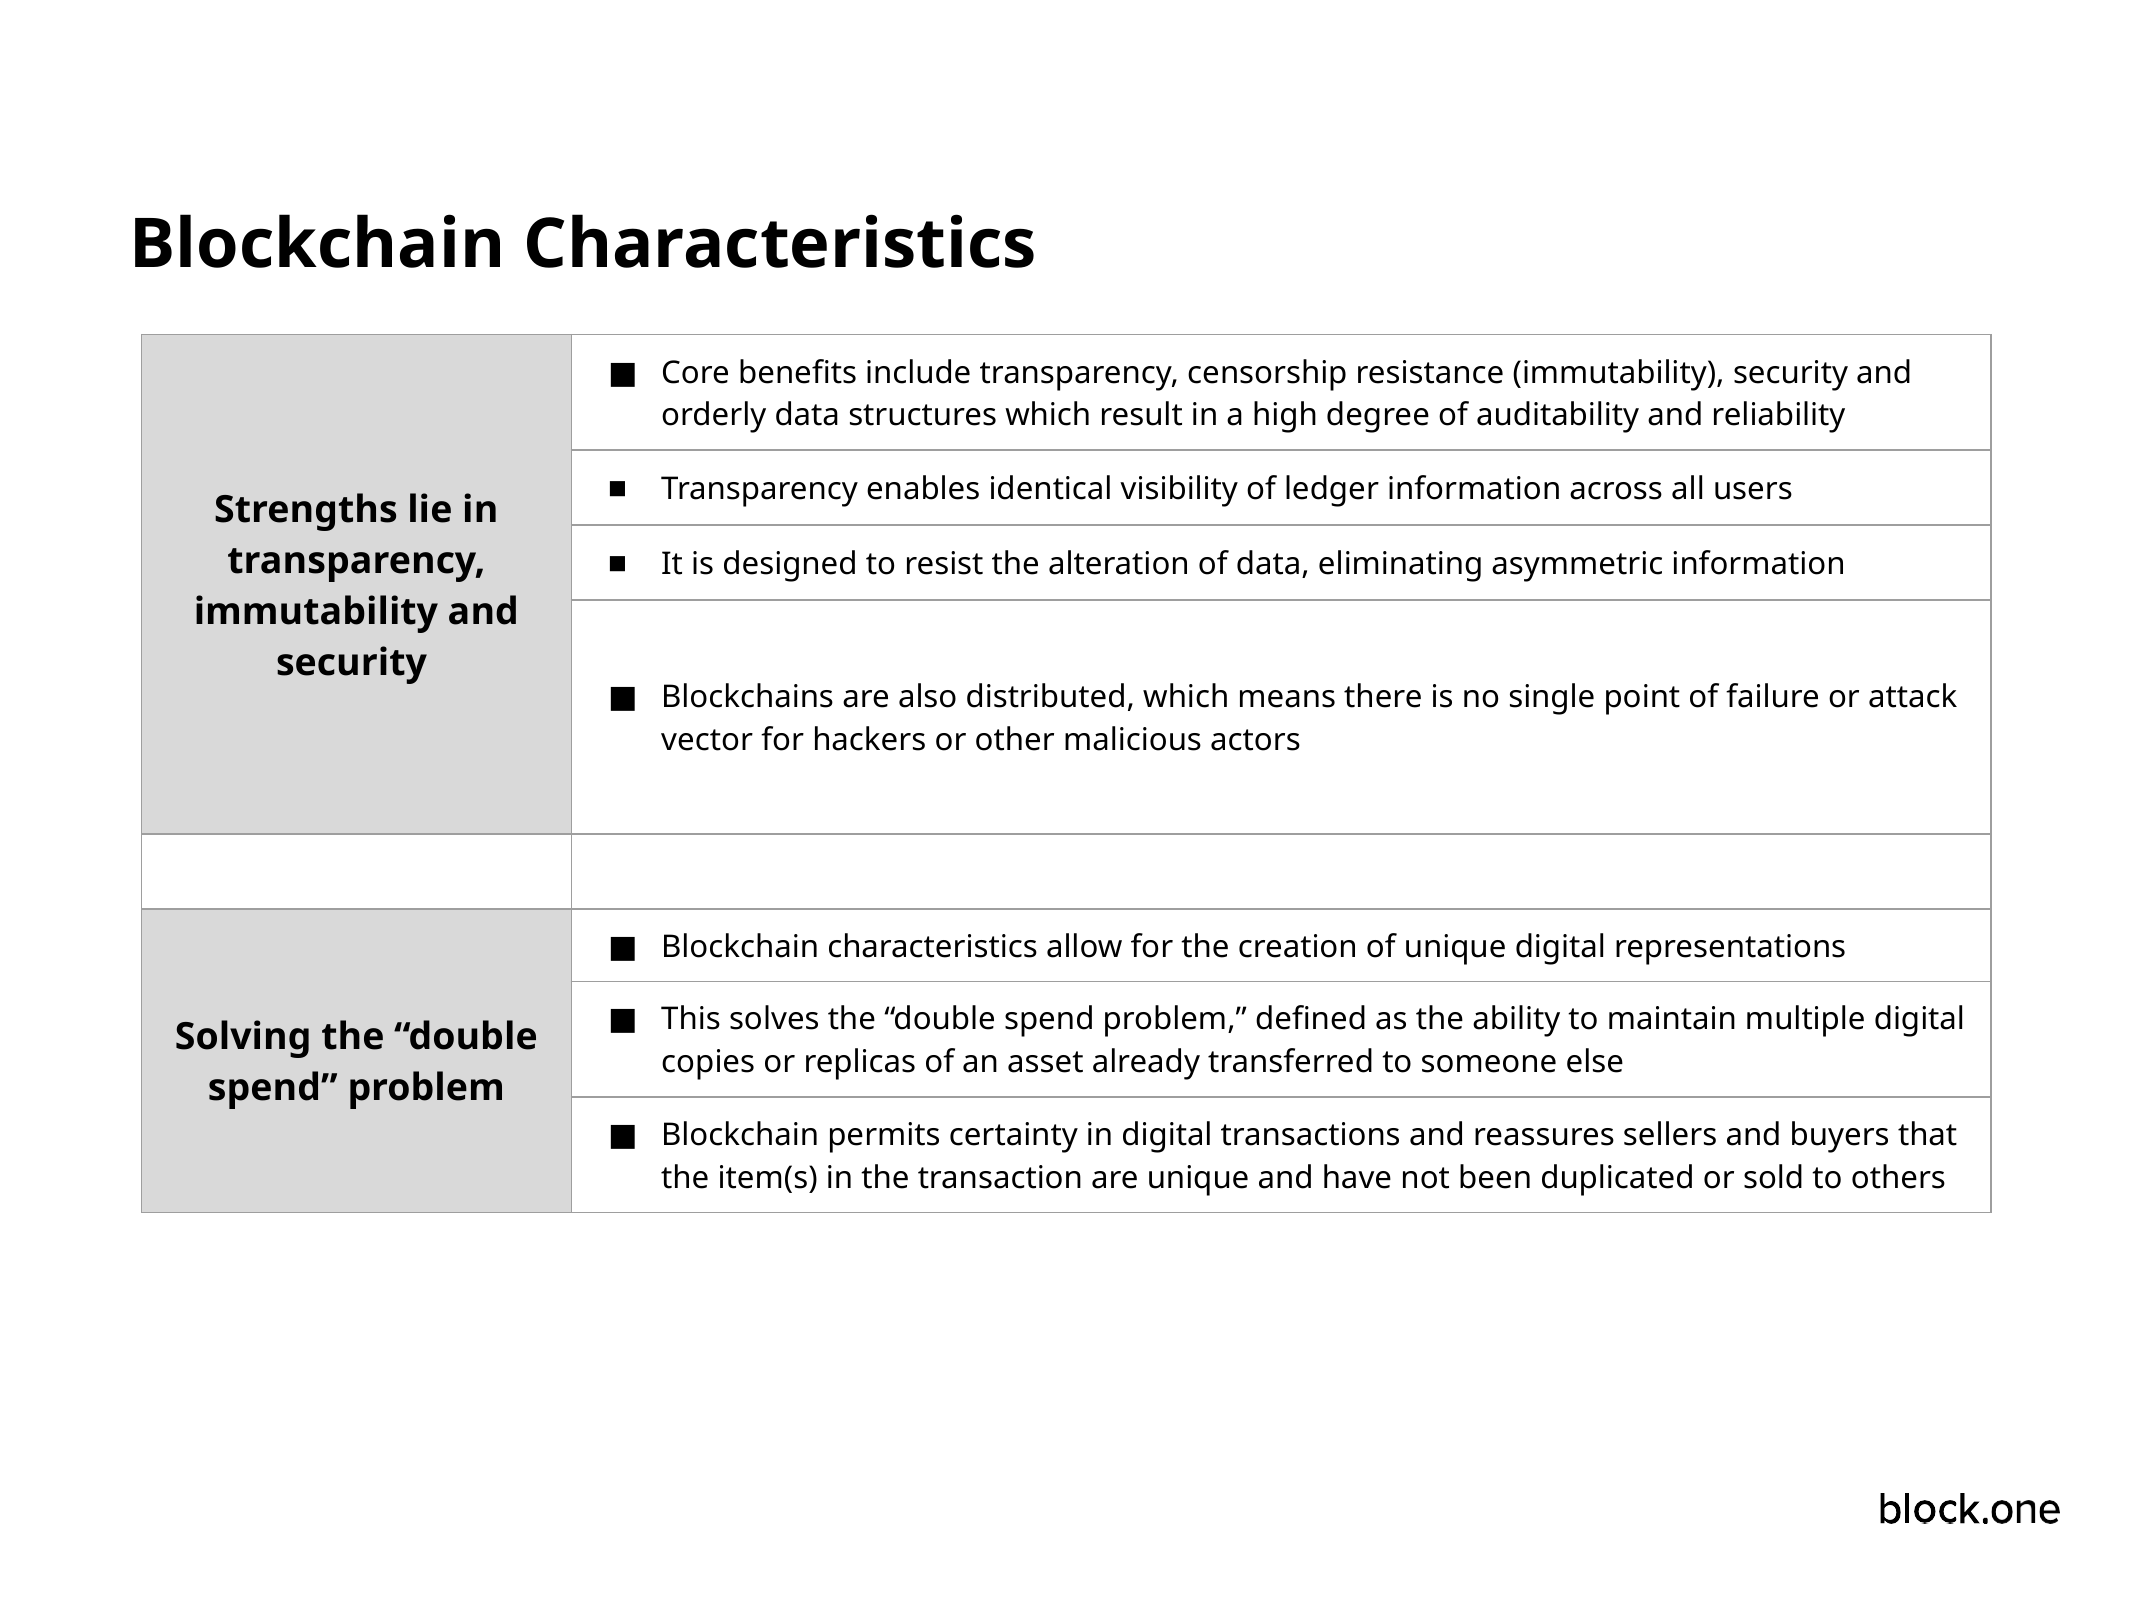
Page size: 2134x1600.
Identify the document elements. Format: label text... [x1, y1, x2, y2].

table_cell Transparency enables identical visibility of ledger information across all users [572, 451, 1990, 524]
table_header Core benefits include transparency, censorship resistance (immutability), security and orderly data structures which result in a high degree of auditability and reliability [572, 335, 1990, 449]
text_box [1960, 1493, 1988, 1524]
text_box [2016, 1500, 2036, 1523]
table_cell [572, 835, 1990, 908]
text_box [2039, 1500, 2060, 1524]
table_cell Blockchain permits certainty in digital transactions and reassures sellers and buyers that the item(s) in the transaction are unique and have not been duplicated or sold to others [572, 1098, 1990, 1212]
table_header Strengths lie in transparency, immutability and security [142, 335, 571, 833]
text_box [1991, 1500, 2013, 1524]
table_cell Solving the “double spend” problem [142, 910, 571, 1212]
table_cell Blockchains are also distributed, which means there is no single point of failure or attack vector for hackers or other malicious actors [572, 601, 1990, 833]
table_cell [142, 835, 571, 908]
table_cell This solves the “double spend problem,” defined as the ability to maintain multiple digital copies or replicas of an asset already transferred to someone else [572, 982, 1990, 1096]
table_cell It is designed to resist the alteration of data, eliminating asymmetric information [572, 526, 1990, 599]
table_cell Blockchain characteristics allow for the creation of unique digital representations [572, 910, 1990, 981]
picture [1880, 1493, 1901, 1524]
text_box Blockchain Characteristics [121, 190, 2005, 296]
text_box [1914, 1500, 1957, 1524]
